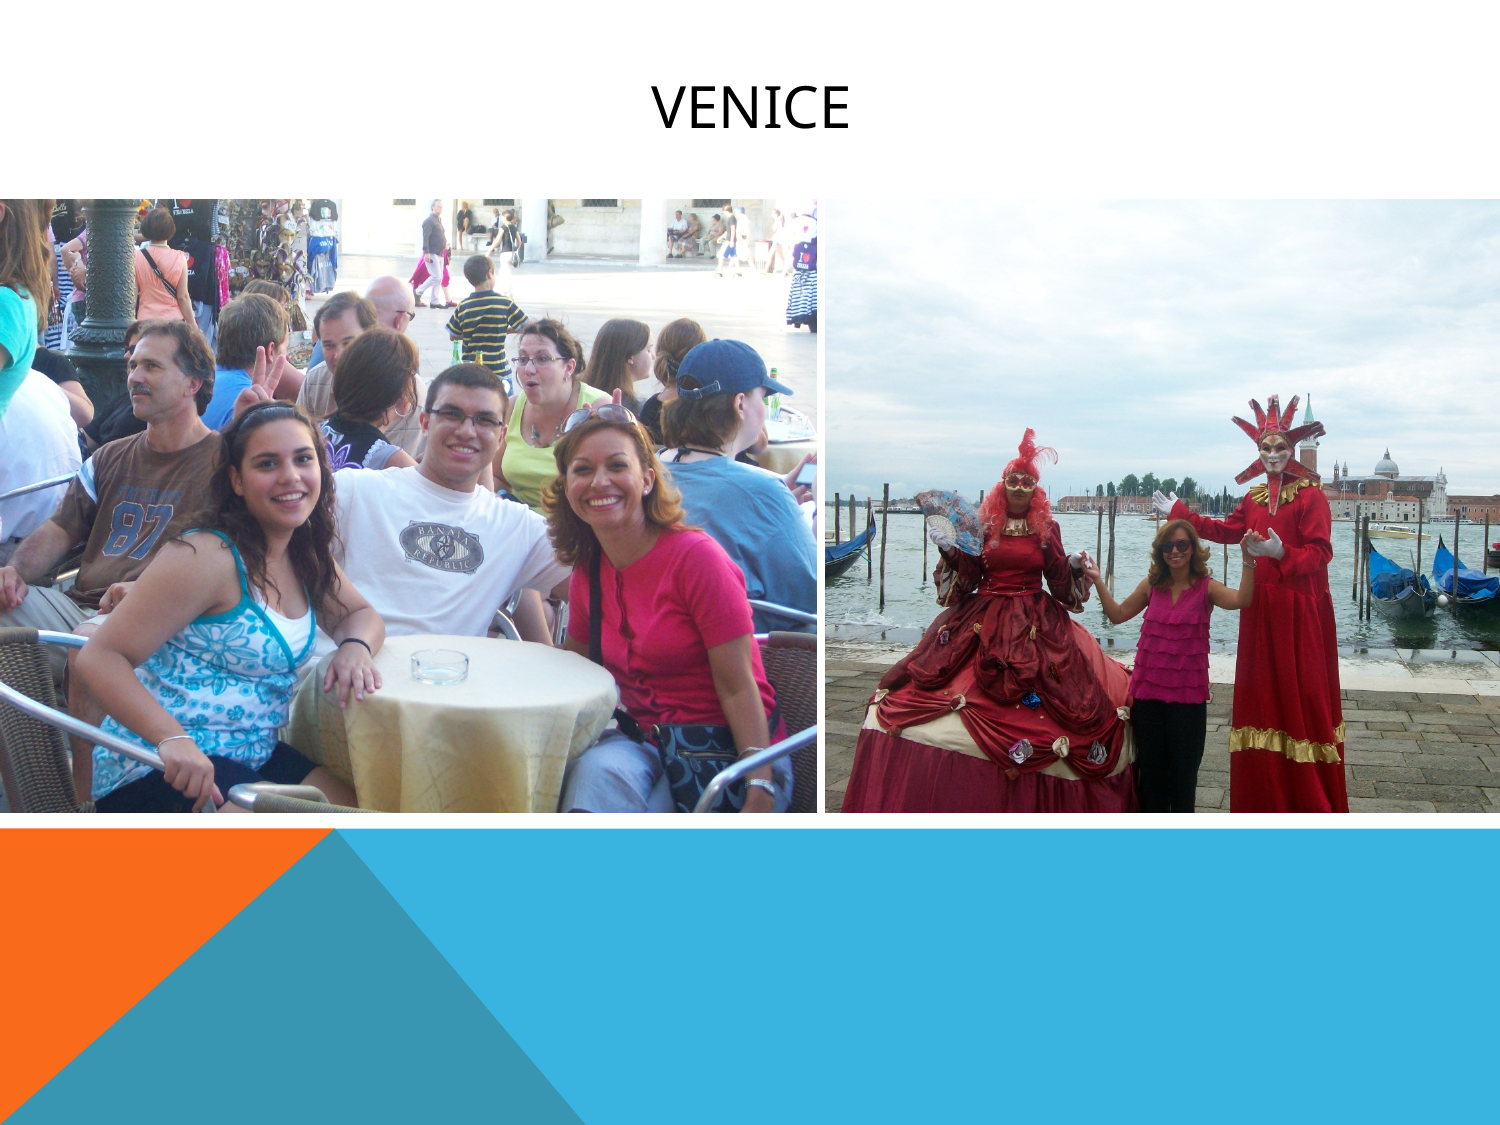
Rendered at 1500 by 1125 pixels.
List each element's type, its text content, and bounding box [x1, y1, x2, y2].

picture [824, 199, 1500, 813]
title VENICE [135, 60, 1369, 150]
picture [0, 199, 817, 813]
